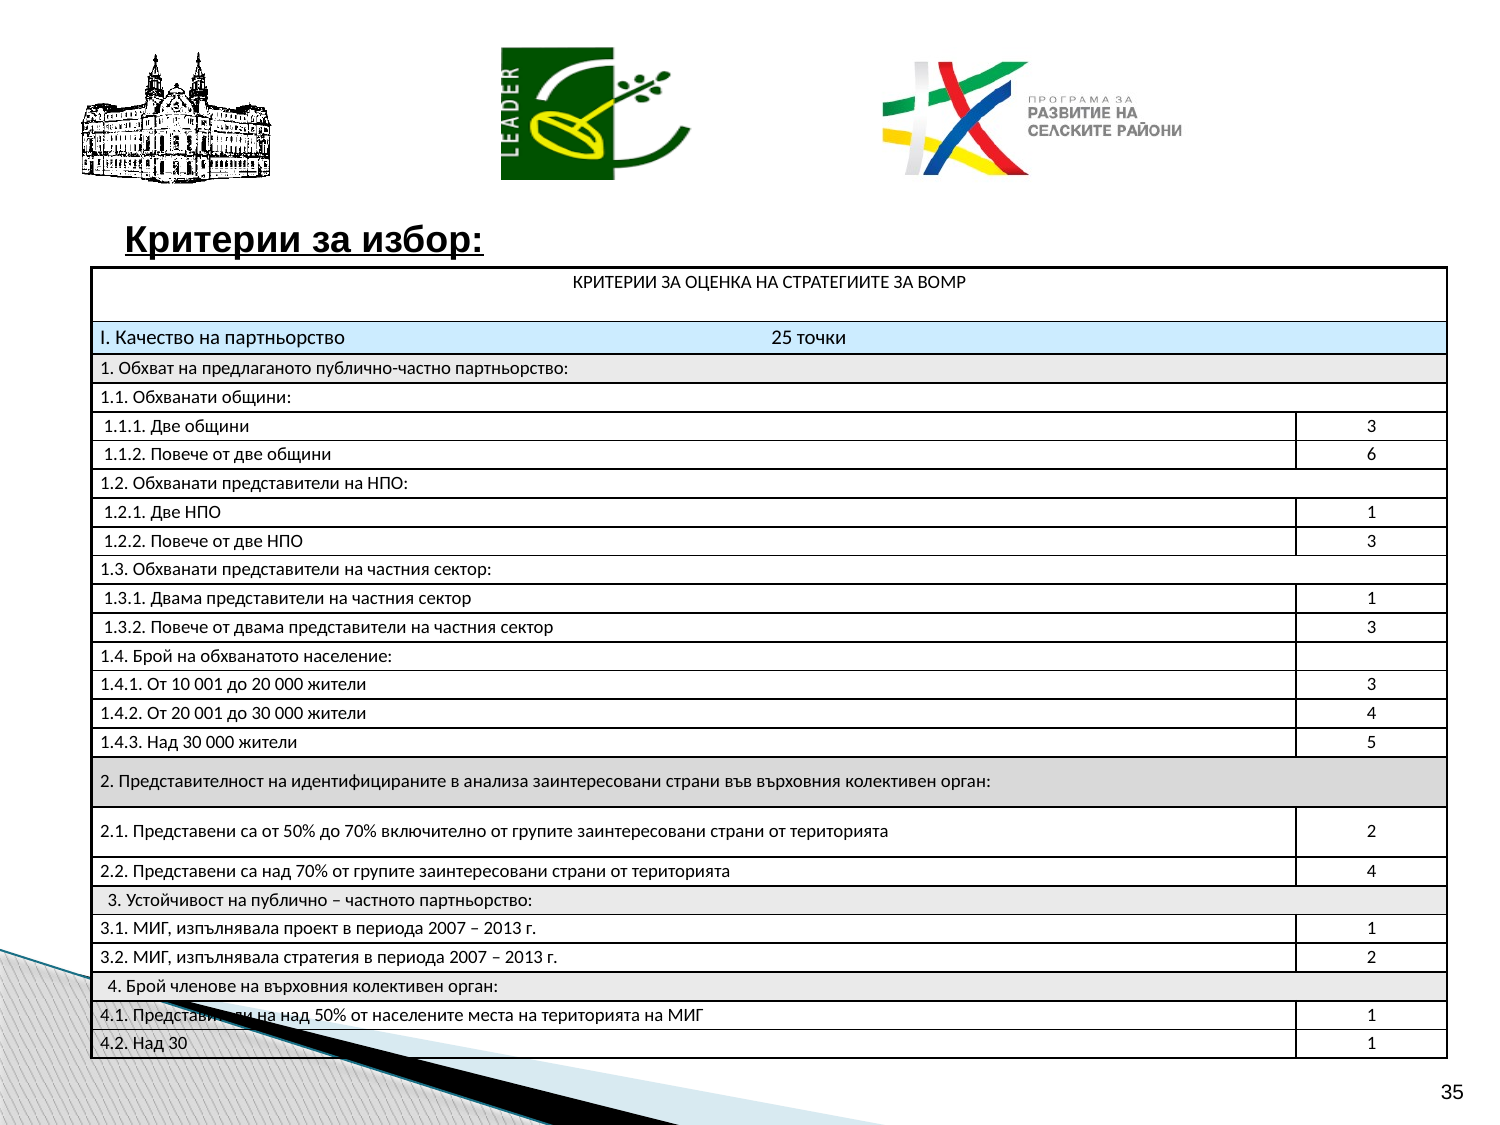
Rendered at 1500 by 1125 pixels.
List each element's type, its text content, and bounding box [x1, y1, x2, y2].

table_cell 1.3.2. Повече от двама представители на частния сектор [93, 614, 1295, 641]
table_cell 1.4. Брой на обхванатото население: [93, 643, 1295, 670]
picture [76, 46, 278, 188]
table_cell 1.4.3. Над 30 000 жители [93, 729, 1295, 756]
table_cell 2. Представителност на идентифицираните в анализа заинтересовани страни във върховния колективен орган: [93, 758, 1446, 806]
table_cell 2 [1297, 944, 1446, 971]
table_cell І. Качество на партньорство 25 точки [93, 322, 1446, 353]
table_cell 1 [1297, 585, 1446, 612]
table_cell 4. Брой членове на върховния колективен орган: [93, 973, 1446, 1000]
text_box Критерии за избор: [91, 207, 1403, 266]
table_cell 2.2. Представени са над 70% от групите заинтересовани страни от територията [93, 858, 1295, 885]
table_cell 1.1. Обхванати общини: [93, 384, 1446, 411]
table_cell 2.1. Представени са от 50% до 70% включително от групите заинтересовани страни от територията [93, 808, 1295, 856]
table_cell 1.1.2. Повече от две общини [93, 441, 1295, 468]
table_cell 1.4.2. От 20 001 до 30 000 жители [93, 700, 1295, 727]
table_cell 1.1.1. Две общини [93, 413, 1295, 440]
table_header КРИТЕРИИ ЗА ОЦЕНКА НА СТРАТЕГИИТЕ ЗА ВОМР [93, 269, 1446, 321]
table_cell 4 [1297, 858, 1446, 885]
table_cell 1 [1297, 915, 1446, 942]
table_cell 1.2.1. Две НПО [93, 499, 1295, 526]
table_cell 1.2.2. Повече от две НПО [93, 528, 1295, 555]
table_cell [1297, 643, 1446, 670]
table_cell 4 [1297, 700, 1446, 727]
table_cell 3 [1297, 671, 1446, 698]
table_cell 4.2. Над 30 [93, 1030, 1295, 1057]
table_cell 3 [1297, 413, 1446, 440]
table_cell 1 [1297, 1030, 1446, 1057]
table_cell 1 [1297, 1002, 1446, 1029]
table_cell 1.3. Обхванати представители на частния сектор: [93, 556, 1446, 583]
table_cell 5 [1297, 729, 1446, 756]
picture [501, 46, 695, 181]
table_cell 1 [1297, 499, 1446, 526]
table_cell 3.1. МИГ, изпълнявала проект в периода 2007 – 2013 г. [93, 915, 1295, 942]
table_cell 1.4.1. От 10 001 до 20 000 жители [93, 671, 1295, 698]
table_cell 4.1. Представители на над 50% от населените места на територията на МИГ [93, 1002, 1295, 1029]
table_cell 6 [1297, 441, 1446, 468]
table_cell 1.2. Обхванати представители на НПО: [93, 470, 1446, 497]
table_cell 1. Обхват на предлаганото публично-частно партньорство: [93, 355, 1446, 382]
table_cell 3 [1297, 528, 1446, 555]
table_cell 3. Устойчивост на публично – частното партньорство: [93, 887, 1446, 914]
picture [867, 46, 1194, 187]
table_cell 1.3.1. Двама представители на частния сектор [93, 585, 1295, 612]
table_cell 3.2. МИГ, изпълнявала стратегия в периода 2007 – 2013 г. [93, 944, 1295, 971]
table_cell 3 [1297, 614, 1446, 641]
slide_number 35 [1418, 1051, 1479, 1112]
table_cell 2 [1297, 808, 1446, 856]
